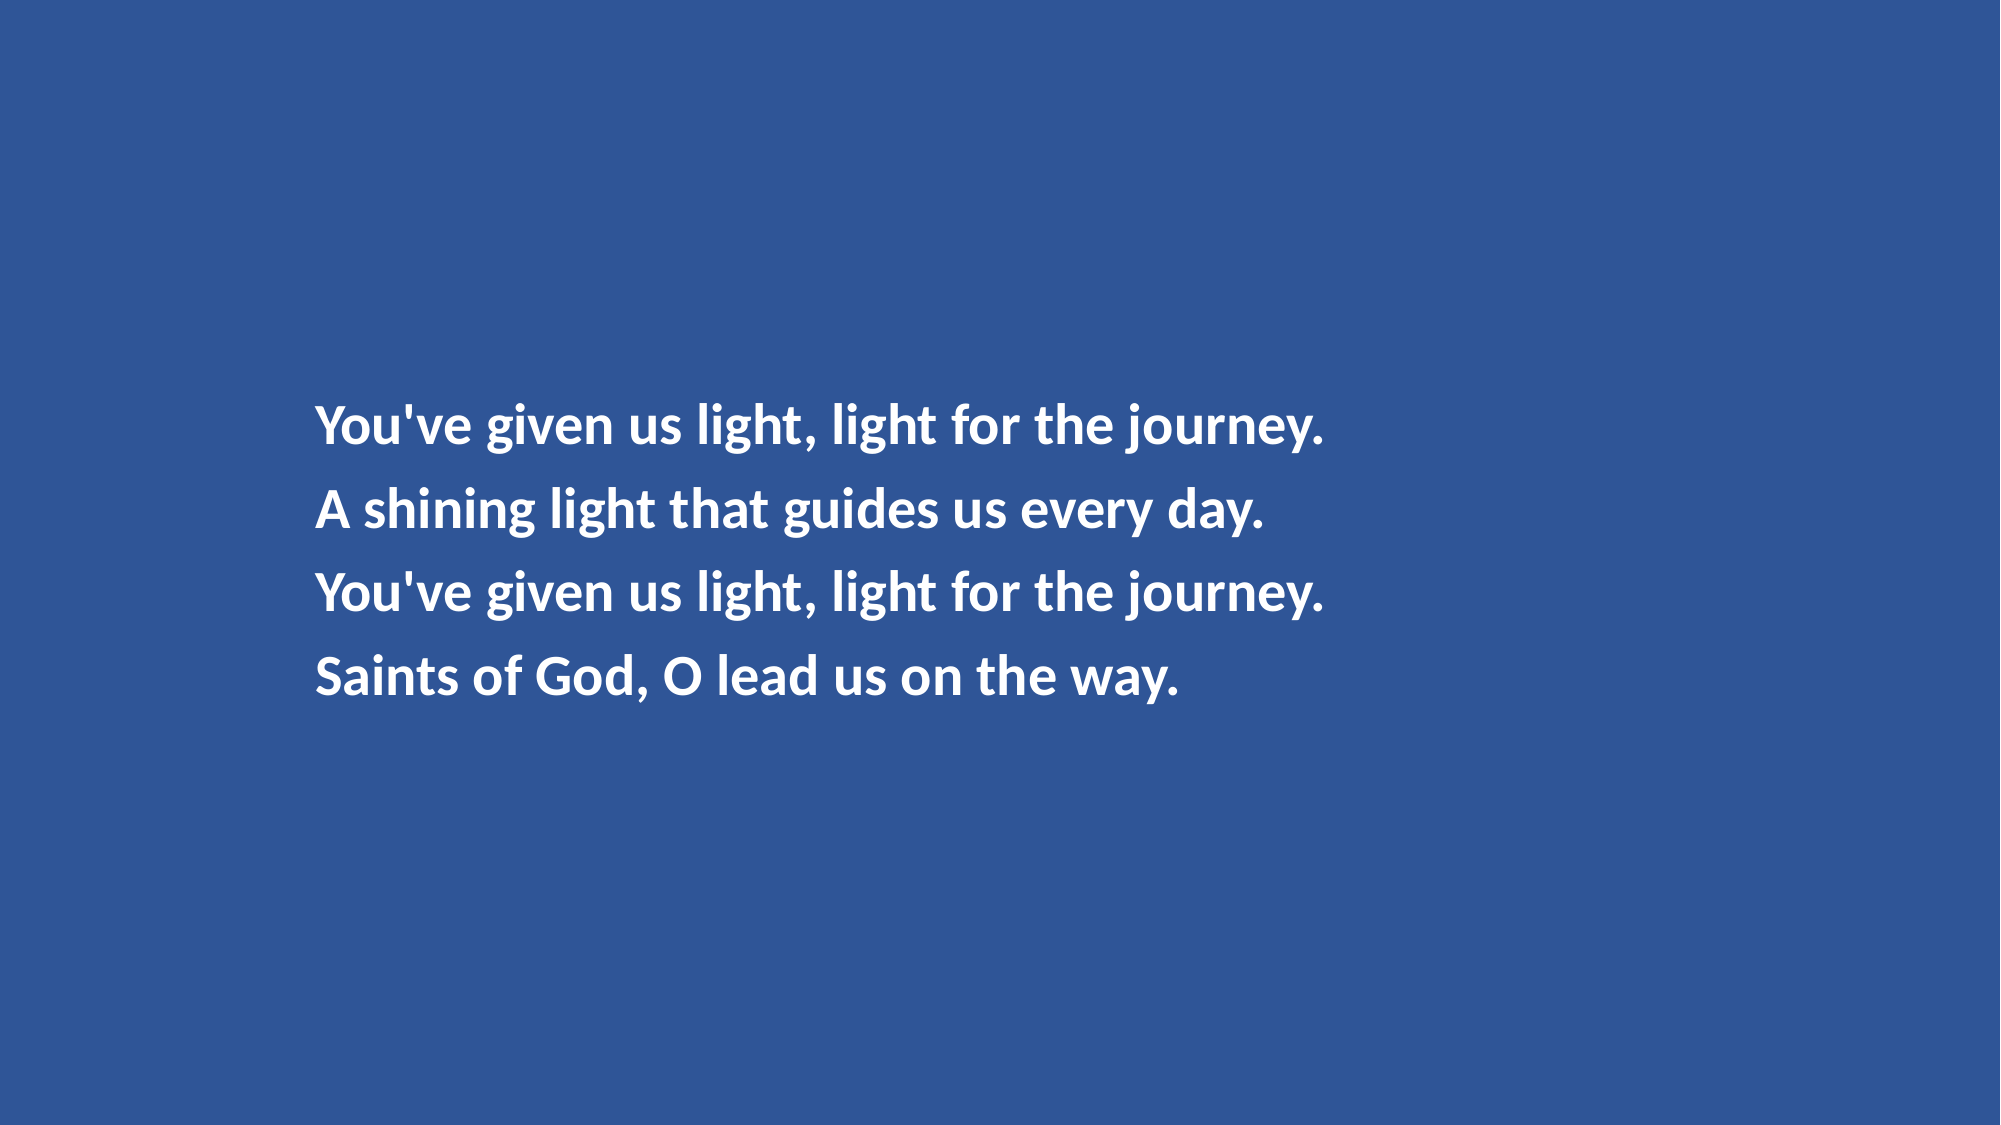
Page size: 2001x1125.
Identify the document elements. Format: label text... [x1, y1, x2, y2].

list You've given us light, light for the journey. A shining light that guides us every day. You've given us light, light for the journey. Saints of God, O lead us on the way. [300, 386, 1700, 739]
